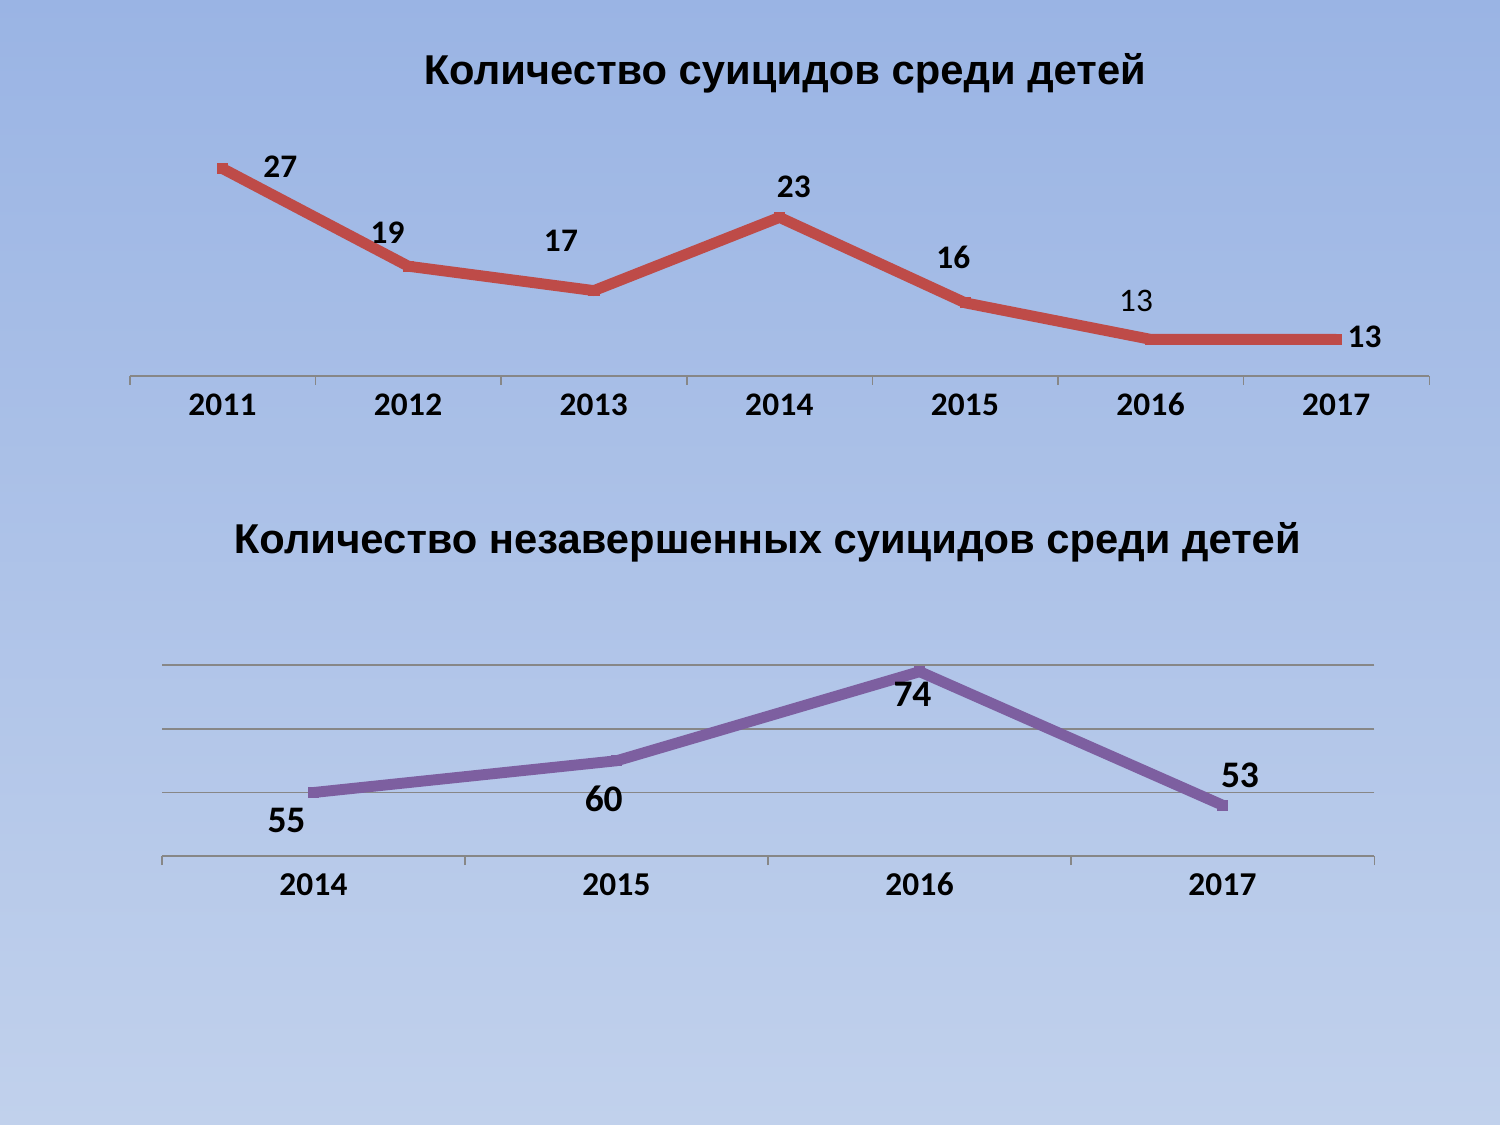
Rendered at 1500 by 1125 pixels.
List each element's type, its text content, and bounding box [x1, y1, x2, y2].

chart [93, 620, 1395, 930]
text_box Количество незавершенных суицидов среди детей [35, 504, 1500, 570]
chart [46, 152, 1442, 481]
title [46, 34, 1398, 118]
text_box Количество суицидов среди детей [222, 35, 1348, 100]
